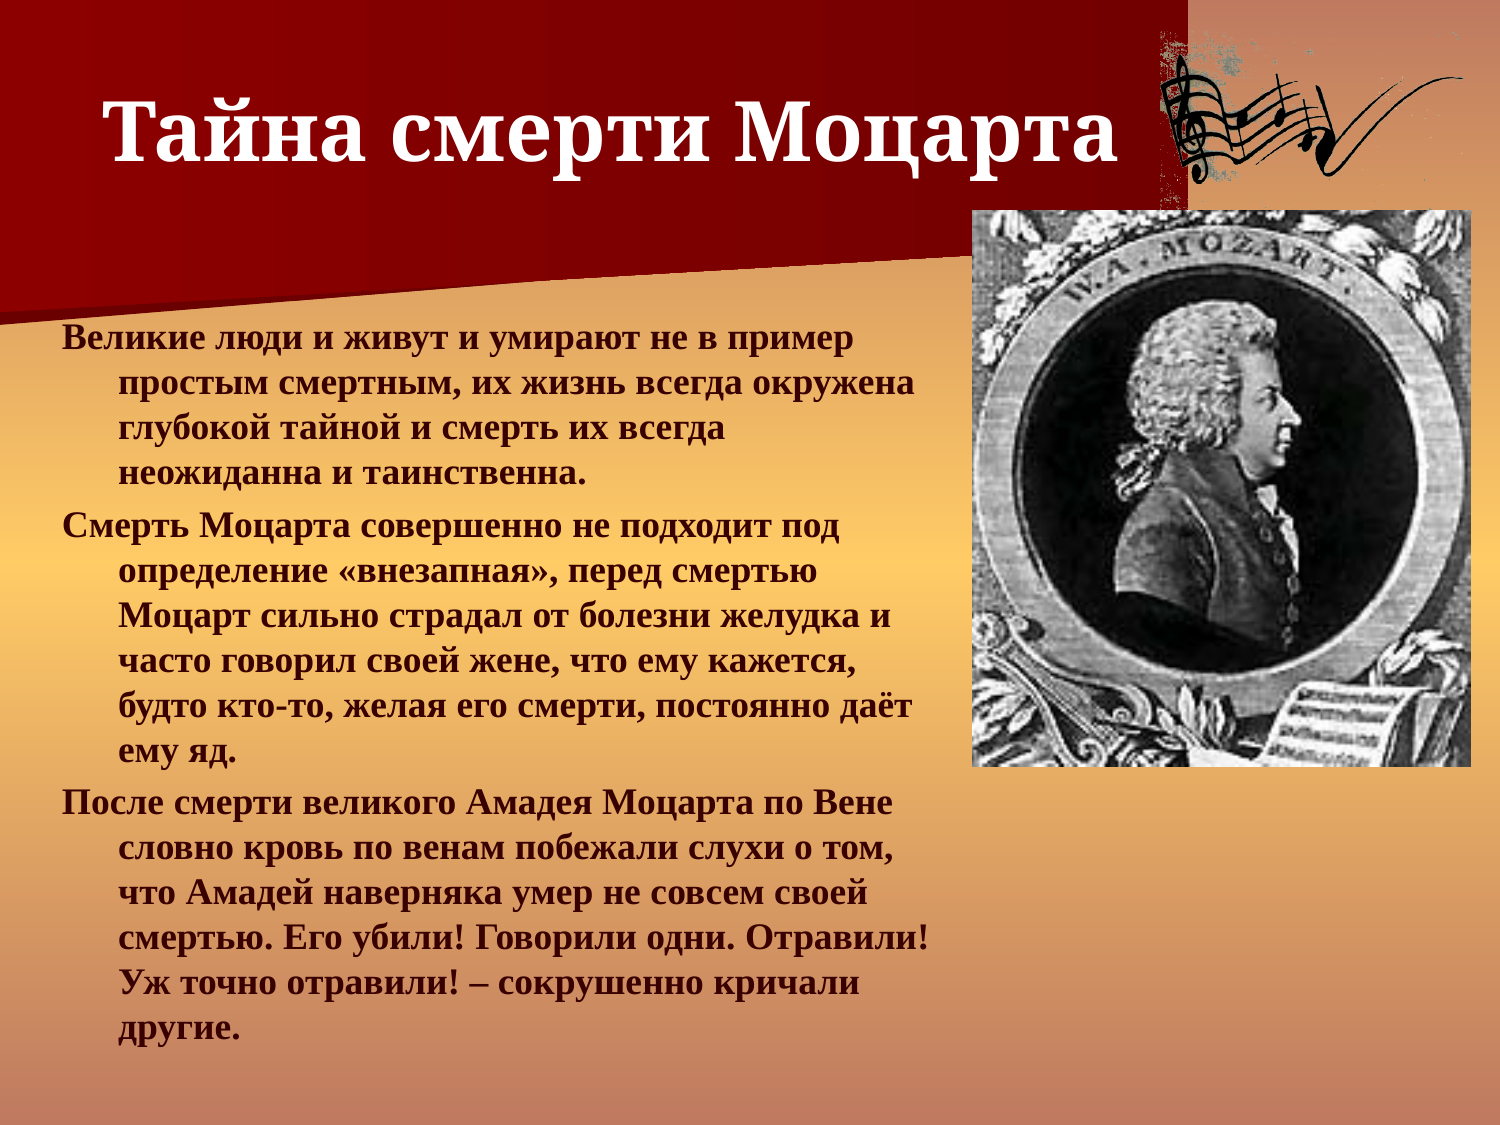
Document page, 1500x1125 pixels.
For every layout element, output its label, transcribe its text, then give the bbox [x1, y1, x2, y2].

list Великие люди и живут и умирают не в пример простым смертным, их жизнь всегда окружена глубокой тайной и смерть их всегда неожиданна и таинственна. Смерть Моцарта совершенно не подходит под определение «внезапная», перед смертью Моцарт сильно страдал от болезни желудка и часто говорил своей жене, что ему кажется, будто кто-то, желая его смерти, постоянно даёт ему яд. После смерти великого Амадея Моцарта по Вене словно кровь по венам побежали слухи о том, что Амадей наверняка умер не совсем своей смертью. Его убили! Говорили одни. Отравили! Уж точно отравили! – сокрушенно кричали другие. [46, 304, 950, 1125]
picture [972, 30, 1472, 767]
text_box Тайна смерти Моцарта [27, 70, 1154, 186]
